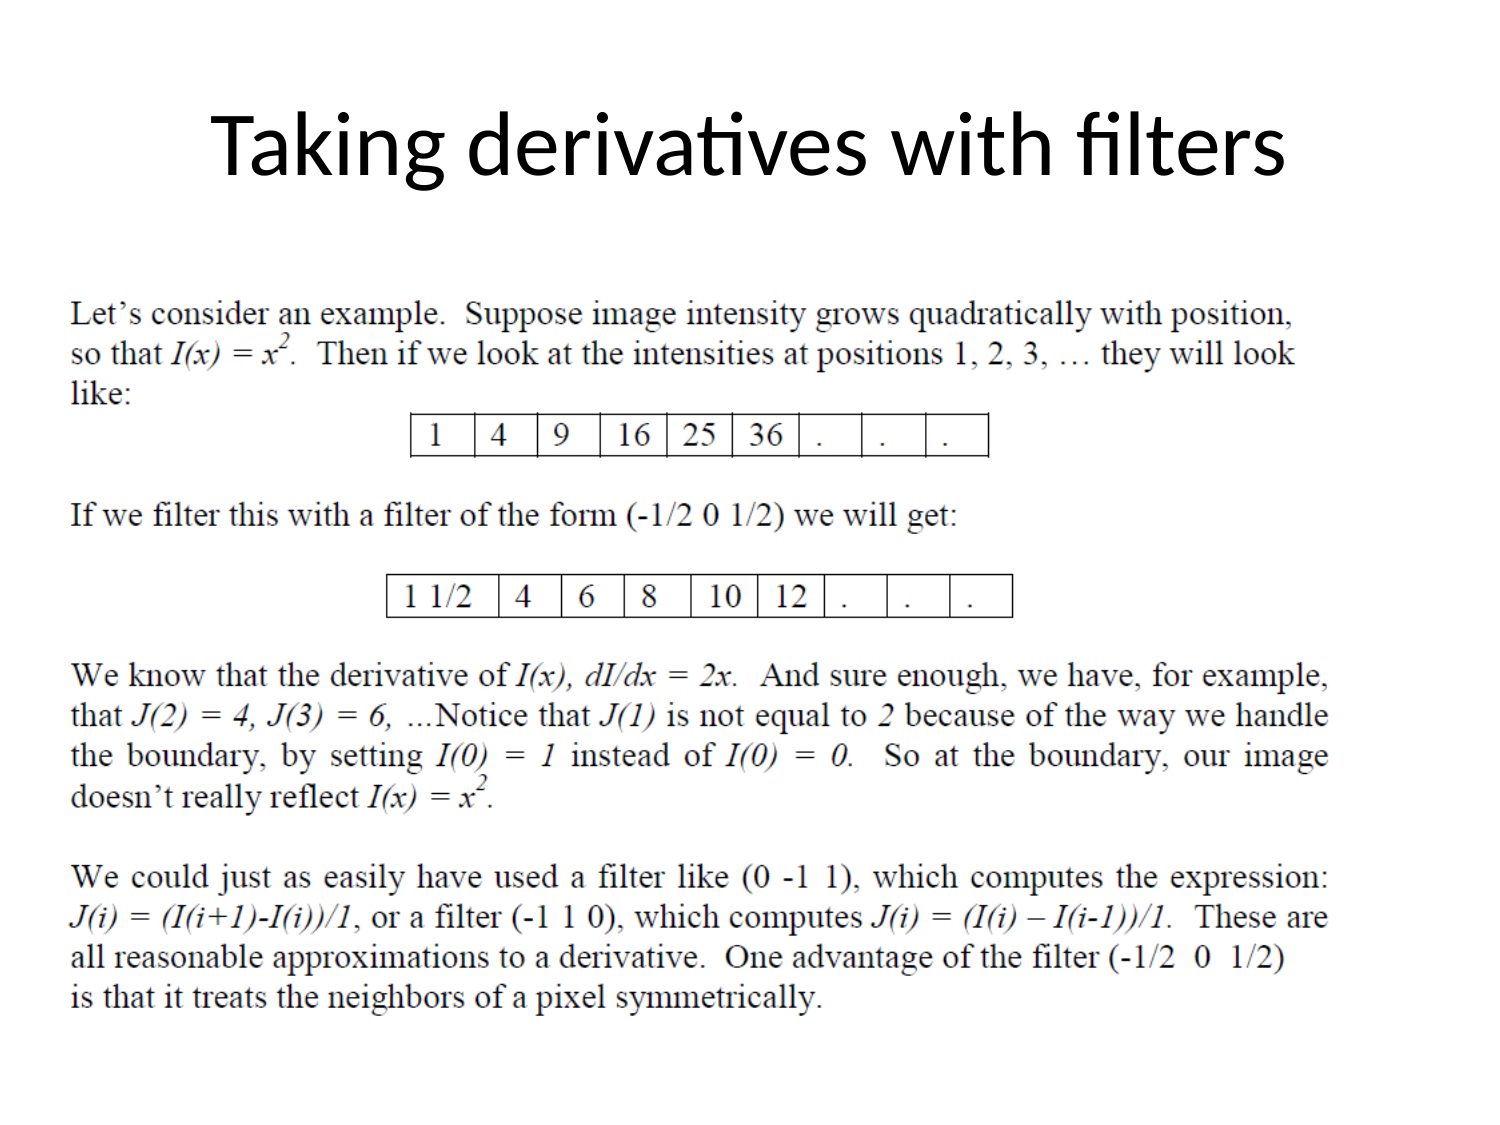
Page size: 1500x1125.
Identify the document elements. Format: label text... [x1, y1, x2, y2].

picture [62, 287, 1379, 1032]
title Taking derivatives with filters [75, 45, 1425, 233]
